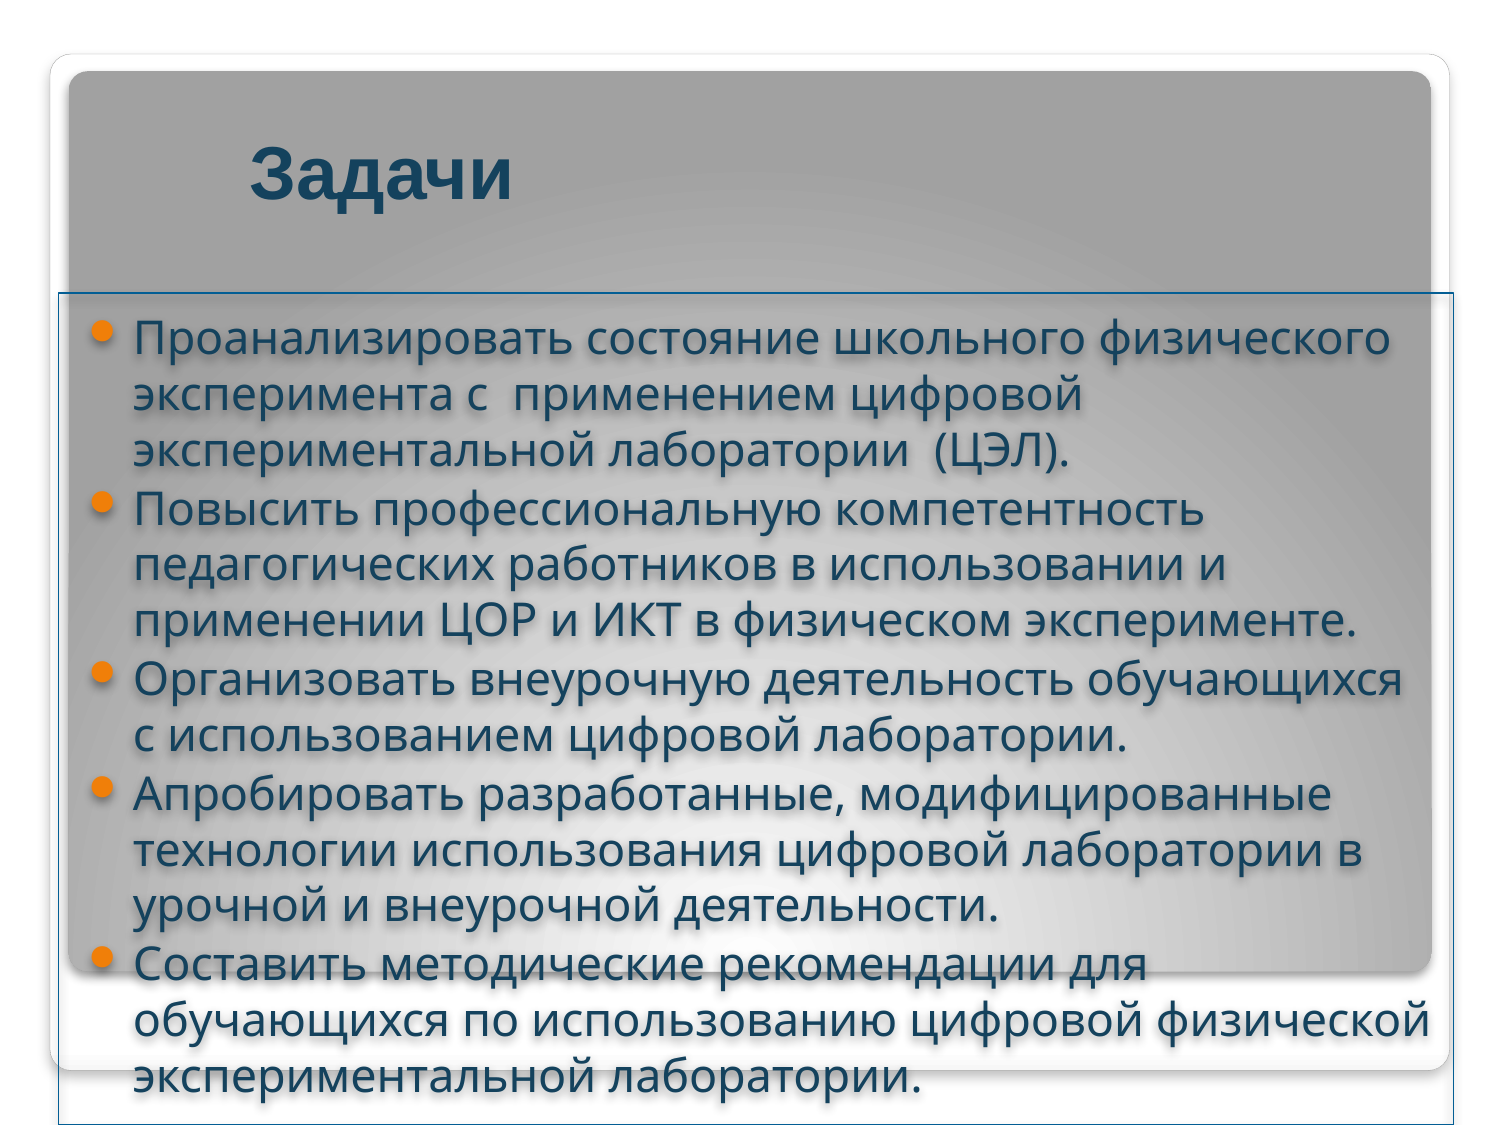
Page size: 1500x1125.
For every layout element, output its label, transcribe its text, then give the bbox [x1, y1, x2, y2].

text_box Задачи [234, 117, 1161, 222]
list Проанализировать состояние школьного физического эксперимента с применением цифровой экспериментальной лаборатории (ЦЭЛ). Повысить профессиональную компетентность педагогических работников в использовании и применении ЦОР и ИКТ в физическом эксперименте. Организовать внеурочную деятельность обучающихся с использованием цифровой лаборатории. Апробировать разработанные, модифицированные технологии использования цифровой лаборатории в урочной и внеурочной деятельности. Составить методические рекомендации для обучающихся по использованию цифровой физической экспериментальной лаборатории. [58, 292, 1454, 1125]
